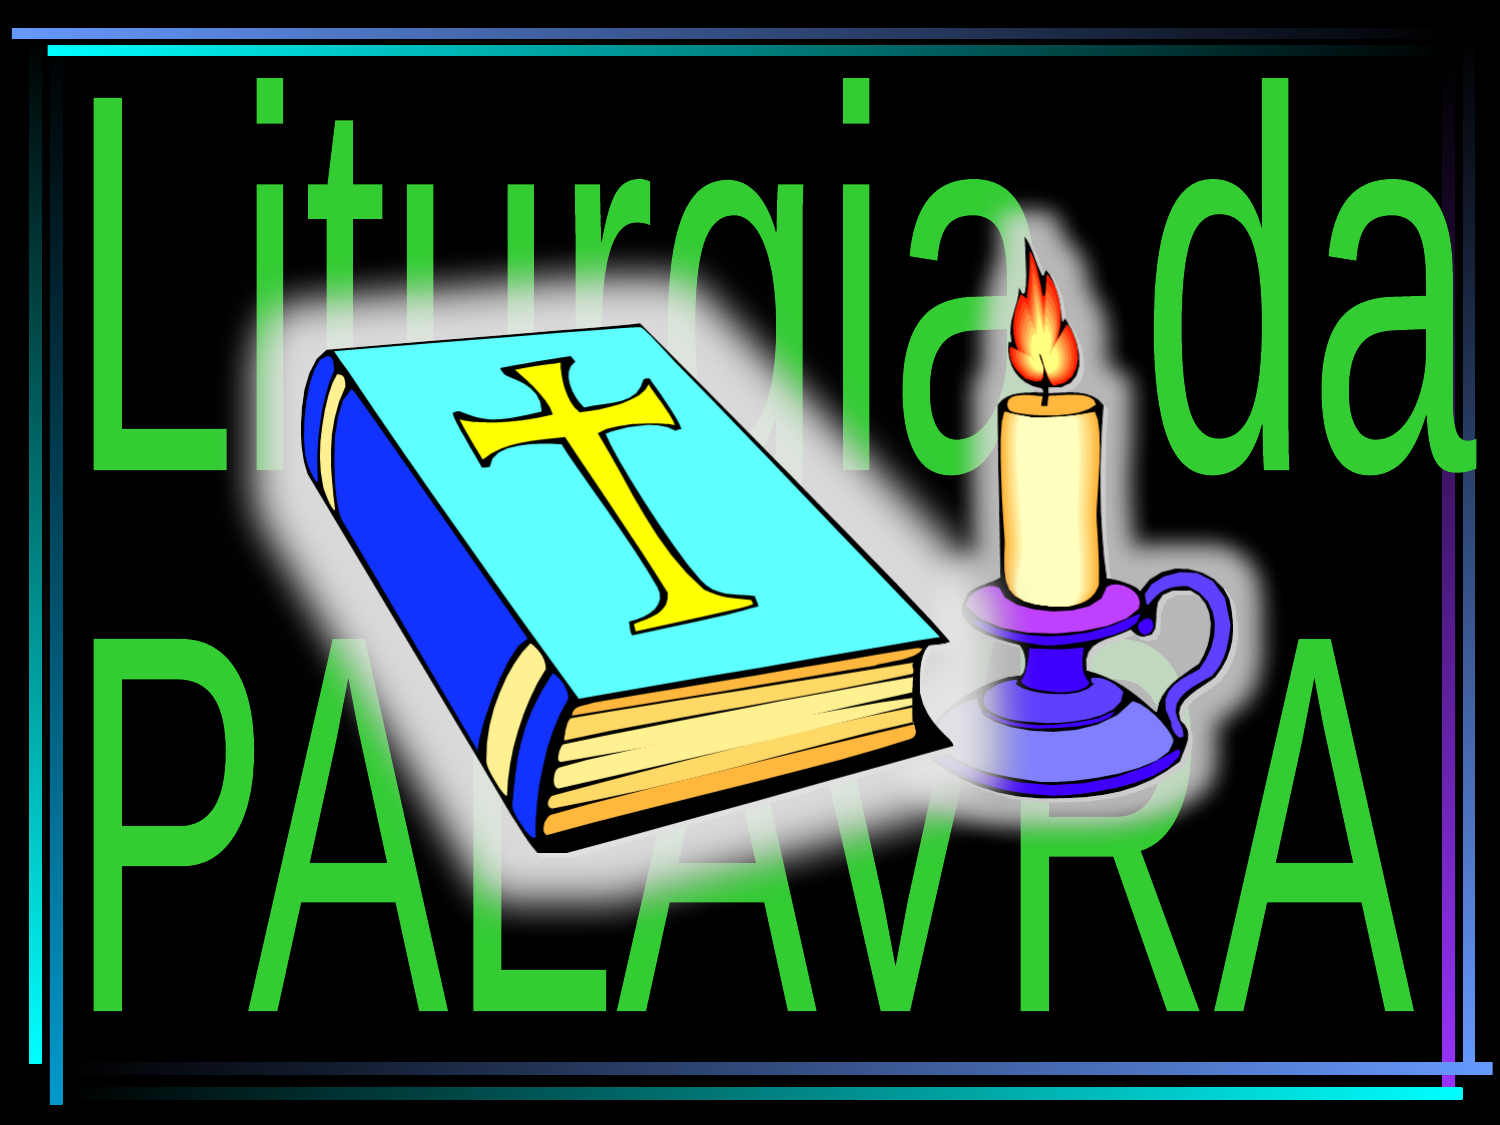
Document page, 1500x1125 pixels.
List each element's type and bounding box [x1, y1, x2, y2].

picture [300, 231, 1241, 853]
